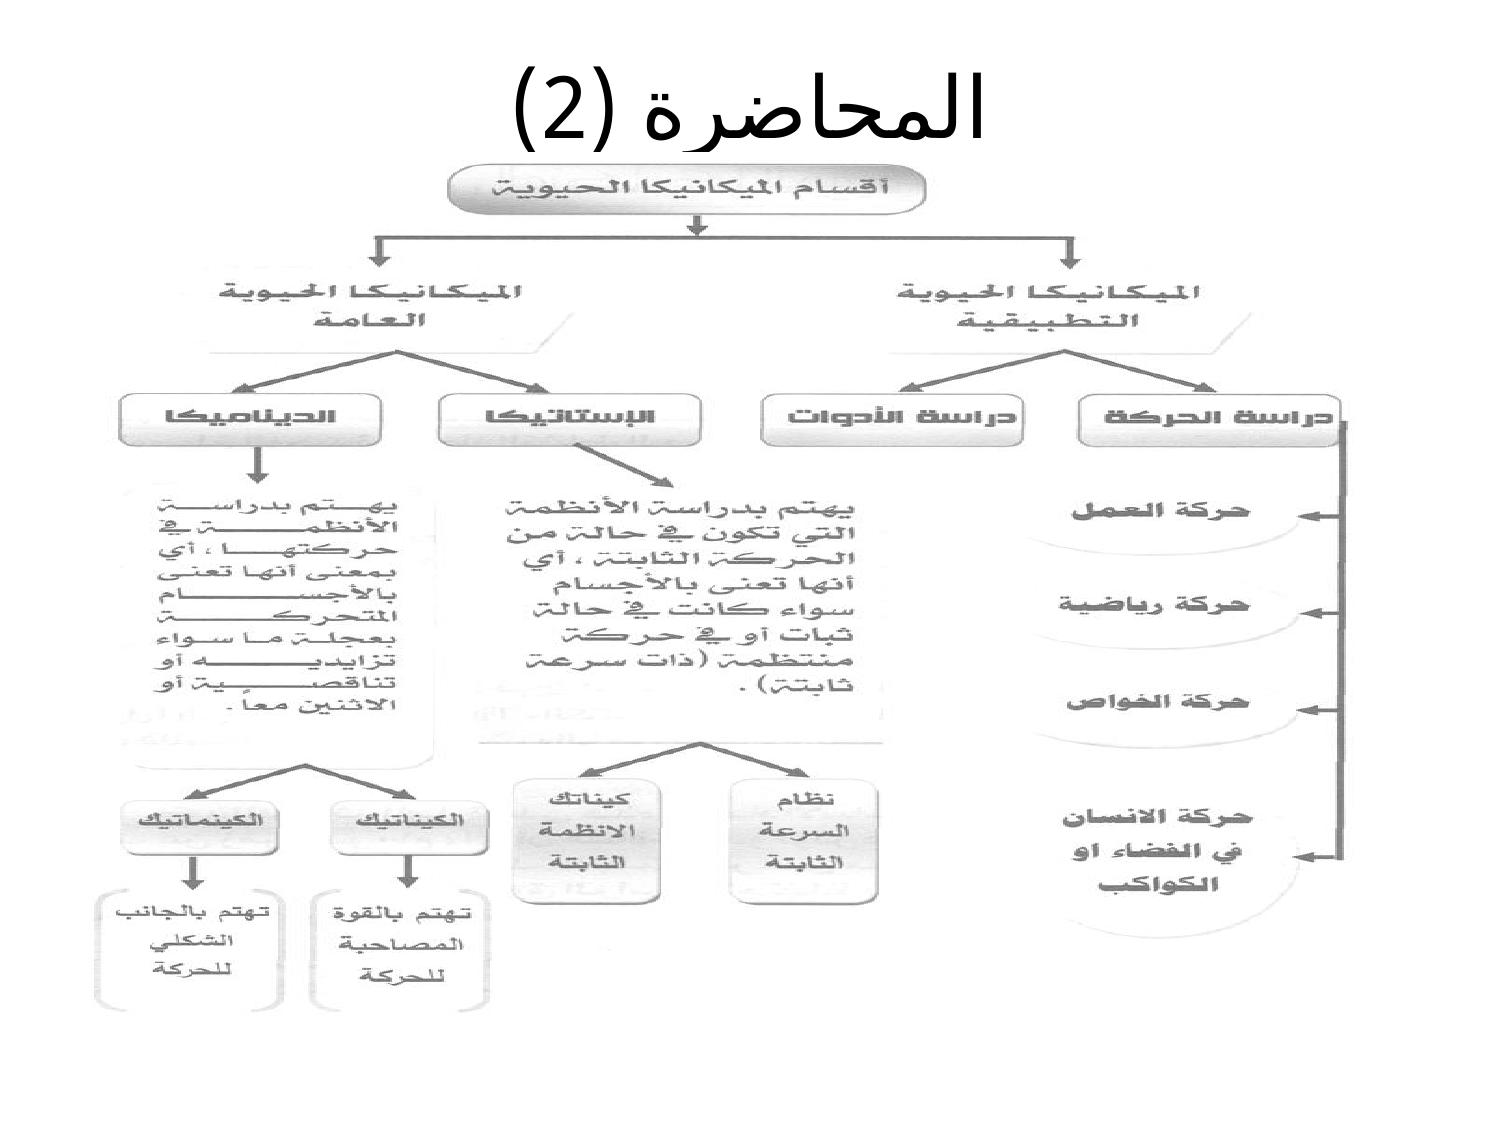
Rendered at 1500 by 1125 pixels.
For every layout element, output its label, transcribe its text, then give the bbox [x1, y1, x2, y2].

title المحاضرة (2) [75, 45, 1425, 164]
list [46, 152, 1395, 1044]
